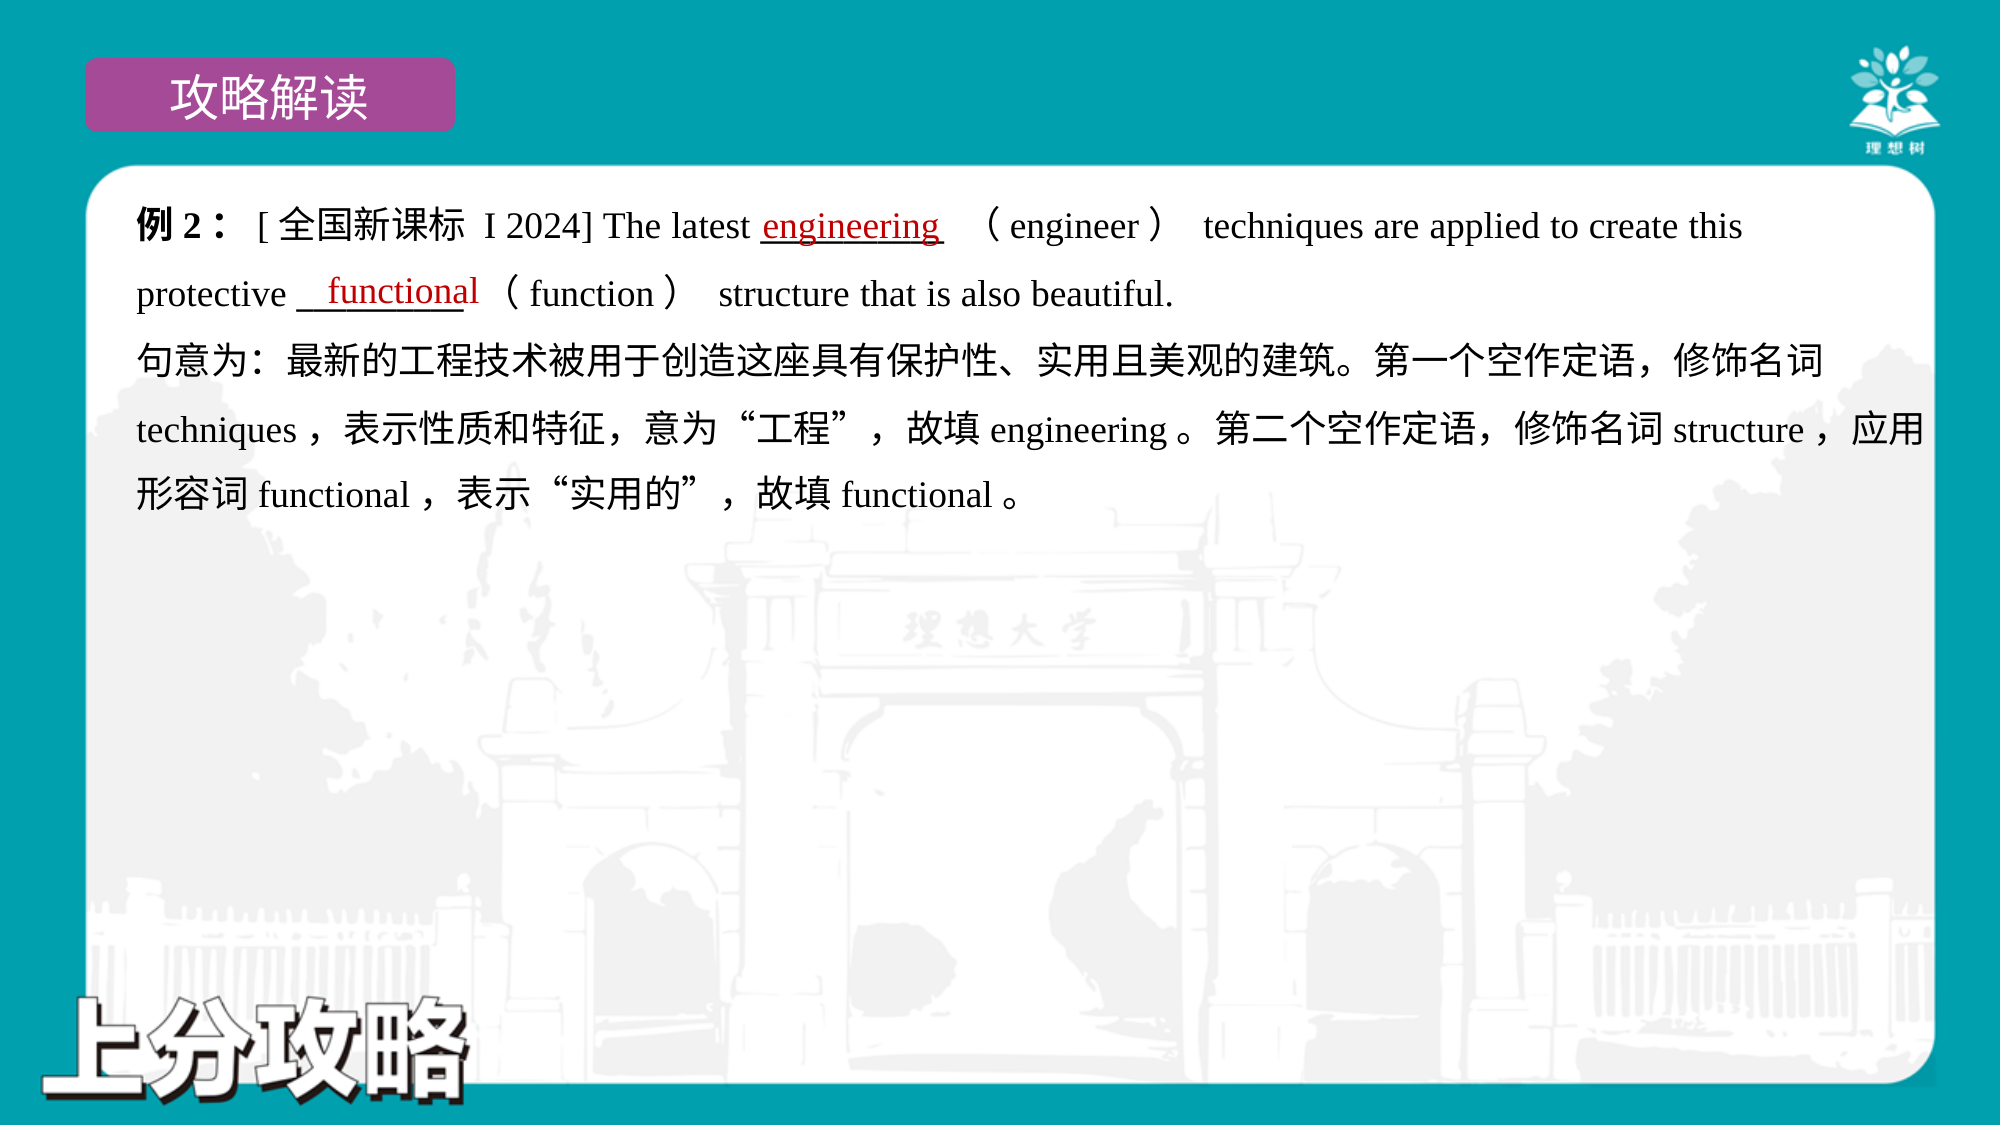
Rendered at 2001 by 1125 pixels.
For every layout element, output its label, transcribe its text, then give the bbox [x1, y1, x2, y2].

text_box 例2：[全国新课标 I 2024] The latest ___________ （engineer） techniques are applied to create this protective __________ （function） structure that is also beautiful. [136, 176, 1865, 304]
picture [0, 0, 2000, 1125]
text_box functional [313, 242, 494, 304]
text_box engineering [749, 176, 954, 239]
text_box 句意为：最新的工程技术被用于创造这座具有保护性、实用且美观的建筑。第一个空作定语，修饰名词 techniques，表示性质和特征，意为“工程”，故填engineering。第二个空作定语，修饰名词structure，应用 形容词functional，表示“实用的”，故填functional。 [136, 312, 1865, 509]
